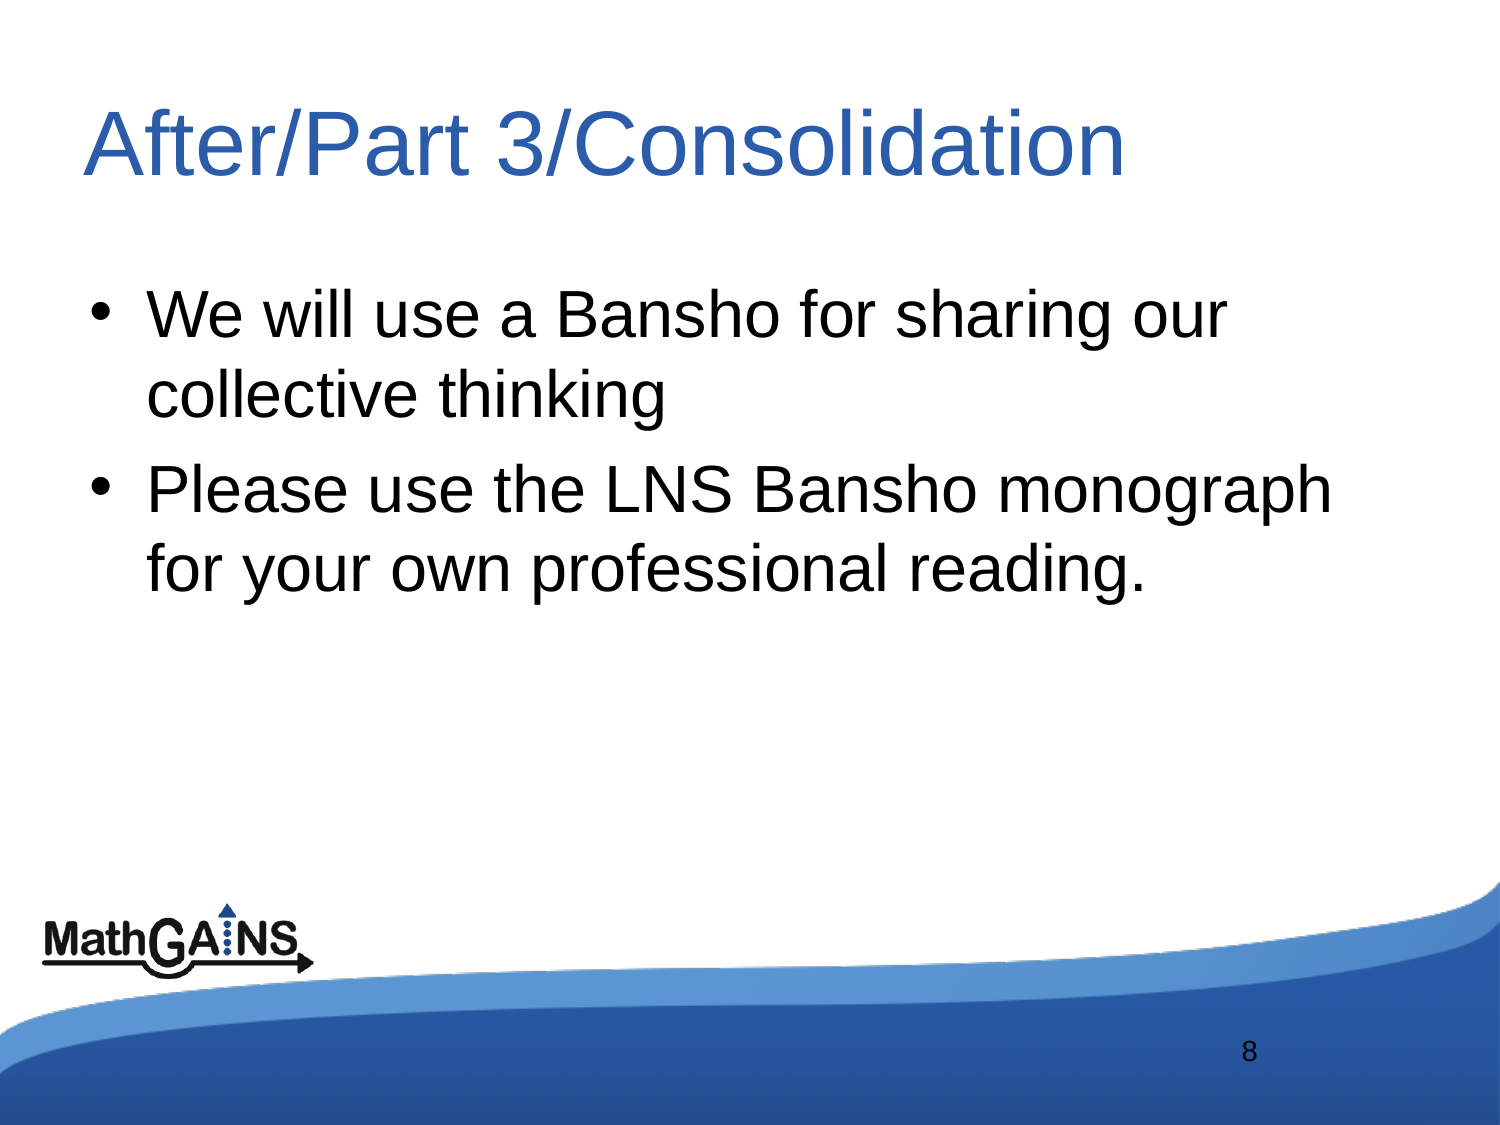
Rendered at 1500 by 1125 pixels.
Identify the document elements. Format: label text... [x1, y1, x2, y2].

picture [0, 878, 1500, 1125]
list We will use a Bansho for sharing our collective thinking Please use the LNS Bansho monograph for your own professional reading. [74, 261, 1426, 688]
title After/Part 3/Consolidation [74, 14, 1426, 261]
slide_number 8 [1223, 1023, 1277, 1075]
